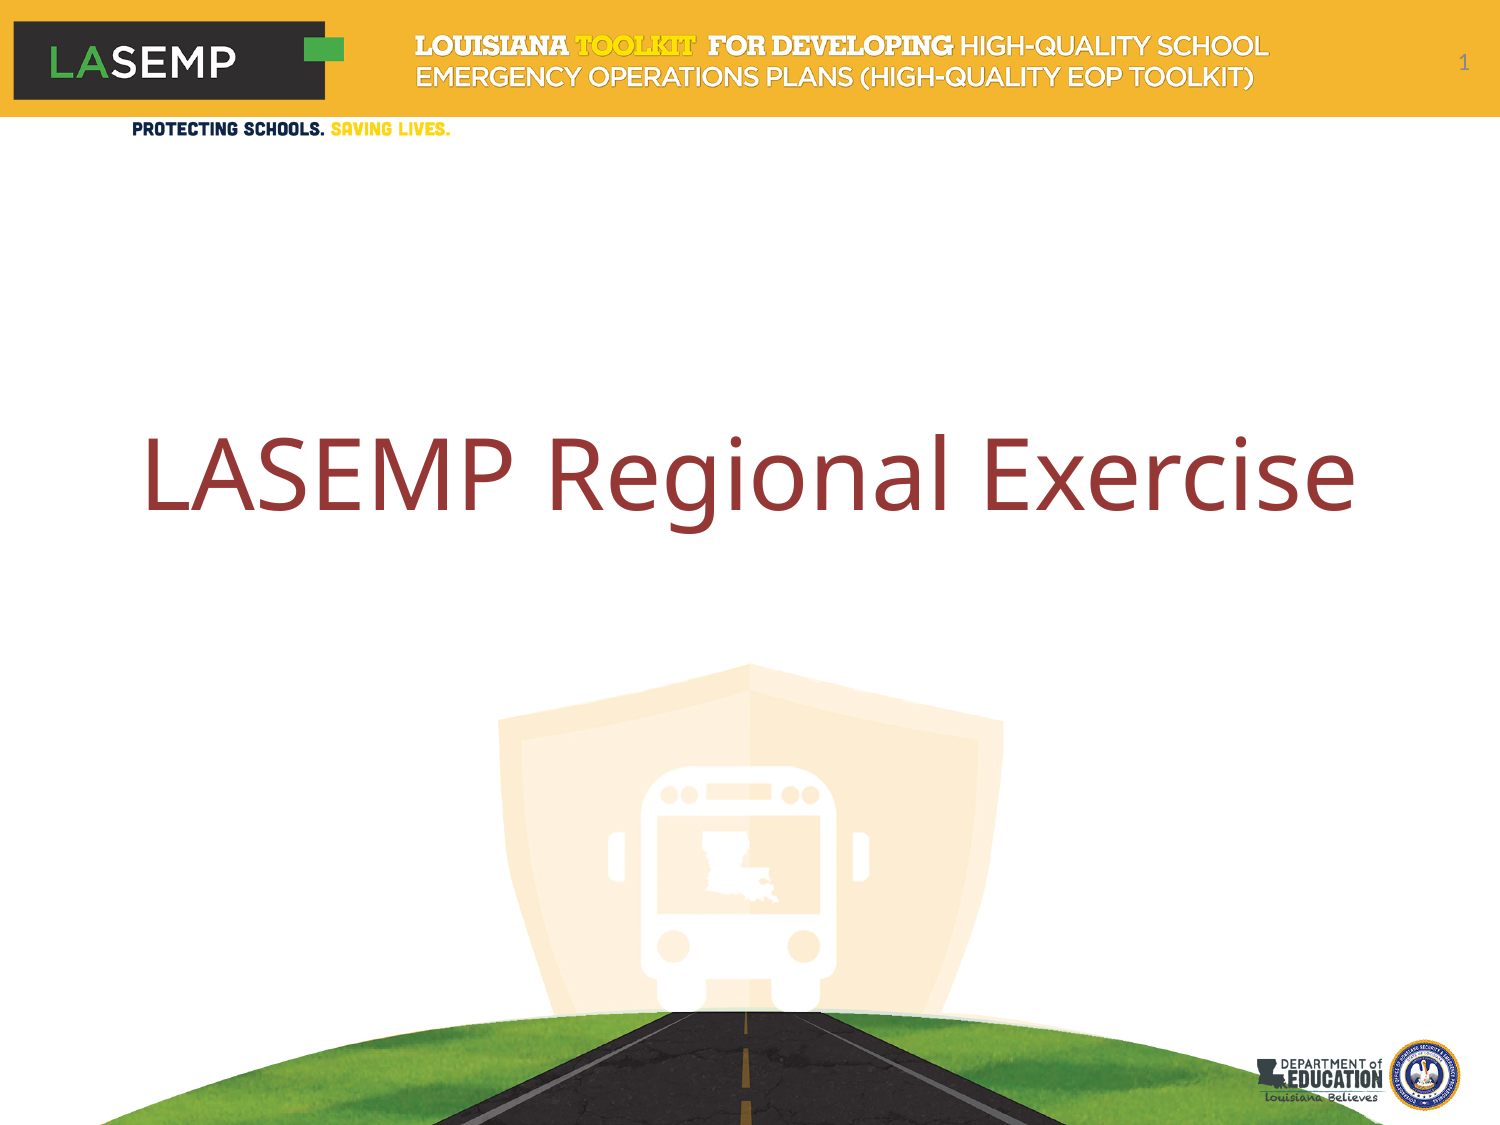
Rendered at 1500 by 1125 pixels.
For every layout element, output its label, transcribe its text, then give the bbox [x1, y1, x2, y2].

picture [0, 0, 1500, 1125]
slide_number 1 [1135, 30, 1486, 91]
title LASEMP Regional Exercise [112, 349, 1388, 591]
